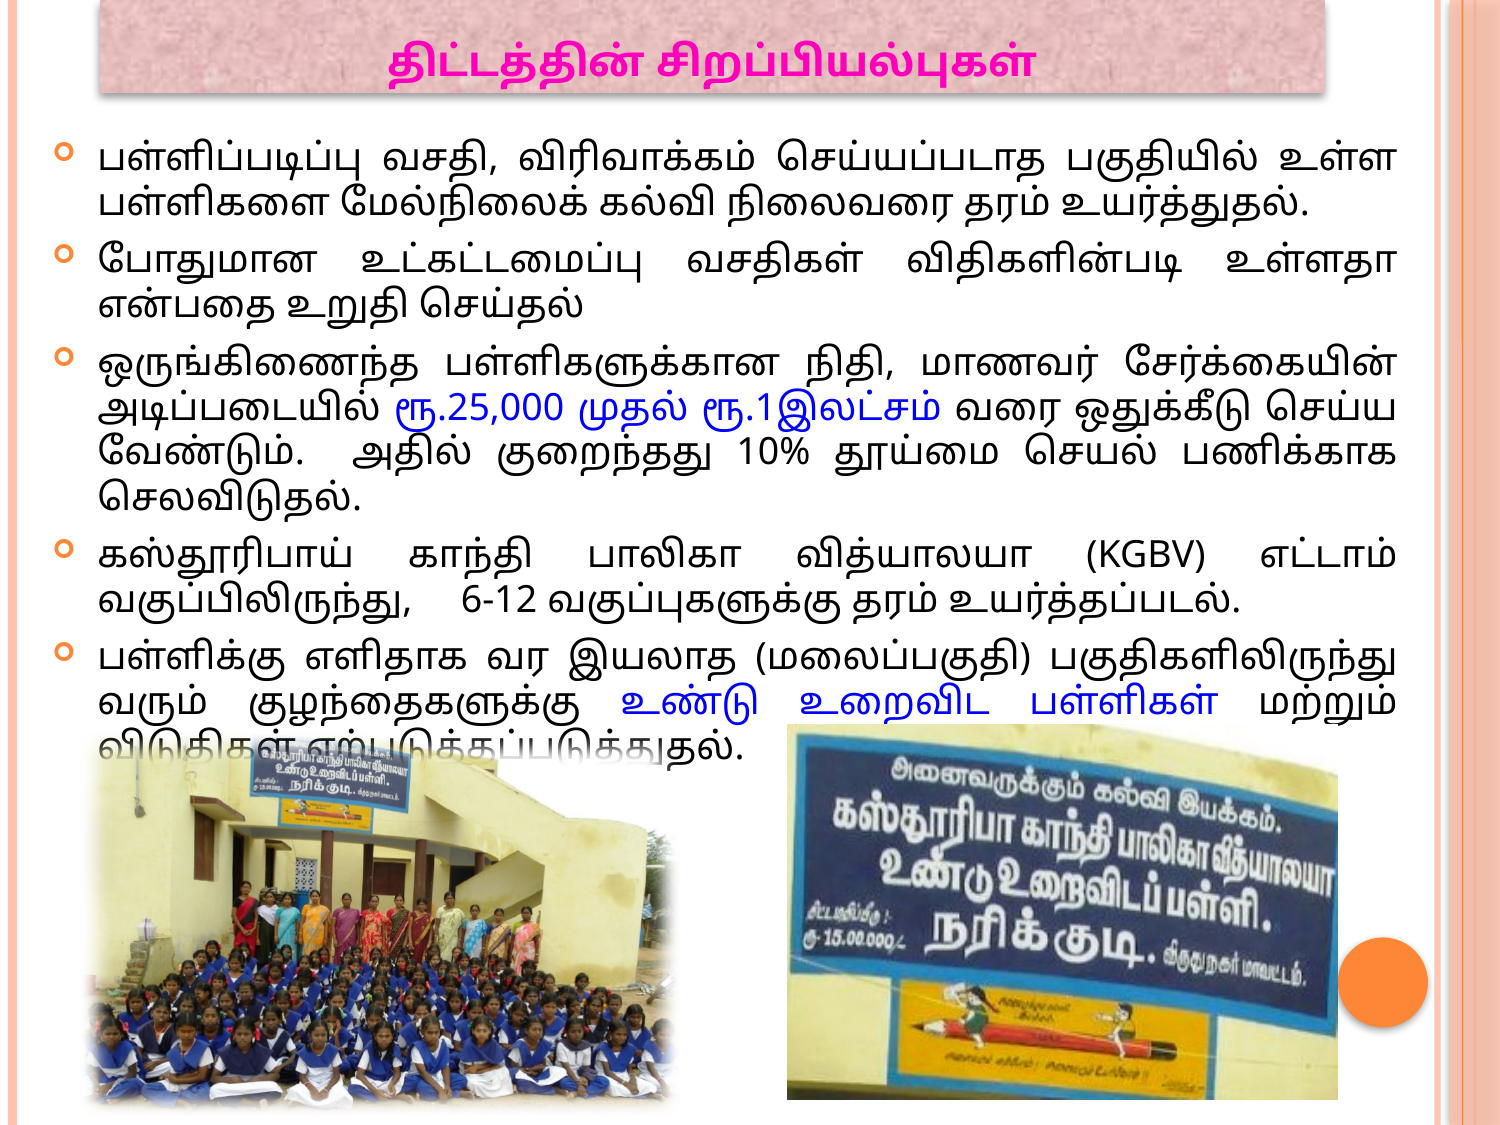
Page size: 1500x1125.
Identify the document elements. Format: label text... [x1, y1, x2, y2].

list பள்ளிப்படிப்பு வசதி, விரிவாக்கம் செய்யப்படாத பகுதியில் உள்ள பள்ளிகளை மேல்நிலைக் கல்வி நிலைவரை தரம் உயர்த்துதல். போதுமான உட்கட்டமைப்பு வசதிகள் விதிகளின்படி உள்ளதா என்பதை உறுதி செய்தல் ஒருங்கிணைந்த பள்ளிகளுக்கான நிதி, மாணவர் சேர்க்கையின் அடிப்படையில் ரூ.25,000 முதல் ரூ.1இலட்சம் வரை ஒதுக்கீடு செய்ய வேண்டும். அதில் குறைந்தது 10% தூய்மை செயல் பணிக்காக செலவிடுதல். கஸ்தூரிபாய் காந்தி பாலிகா வித்யாலயா (KGBV) எட்டாம் வகுப்பிலிருந்து, 6-12 வகுப்புகளுக்கு தரம் உயர்த்தப்படல். பள்ளிக்கு எளிதாக வர இயலாத (மலைப்பகுதி) பகுதிகளிலிருந்து வரும் குழந்தைகளுக்கு உண்டு உறைவிட பள்ளிகள் மற்றும் விடுதிகள் ஏற்படுத்தப்படுத்துதல். [37, 125, 1413, 738]
title திட்டத்தின் சிறப்பியல்புகள் [99, 0, 1325, 93]
picture [78, 730, 680, 1118]
picture [786, 724, 1338, 1101]
